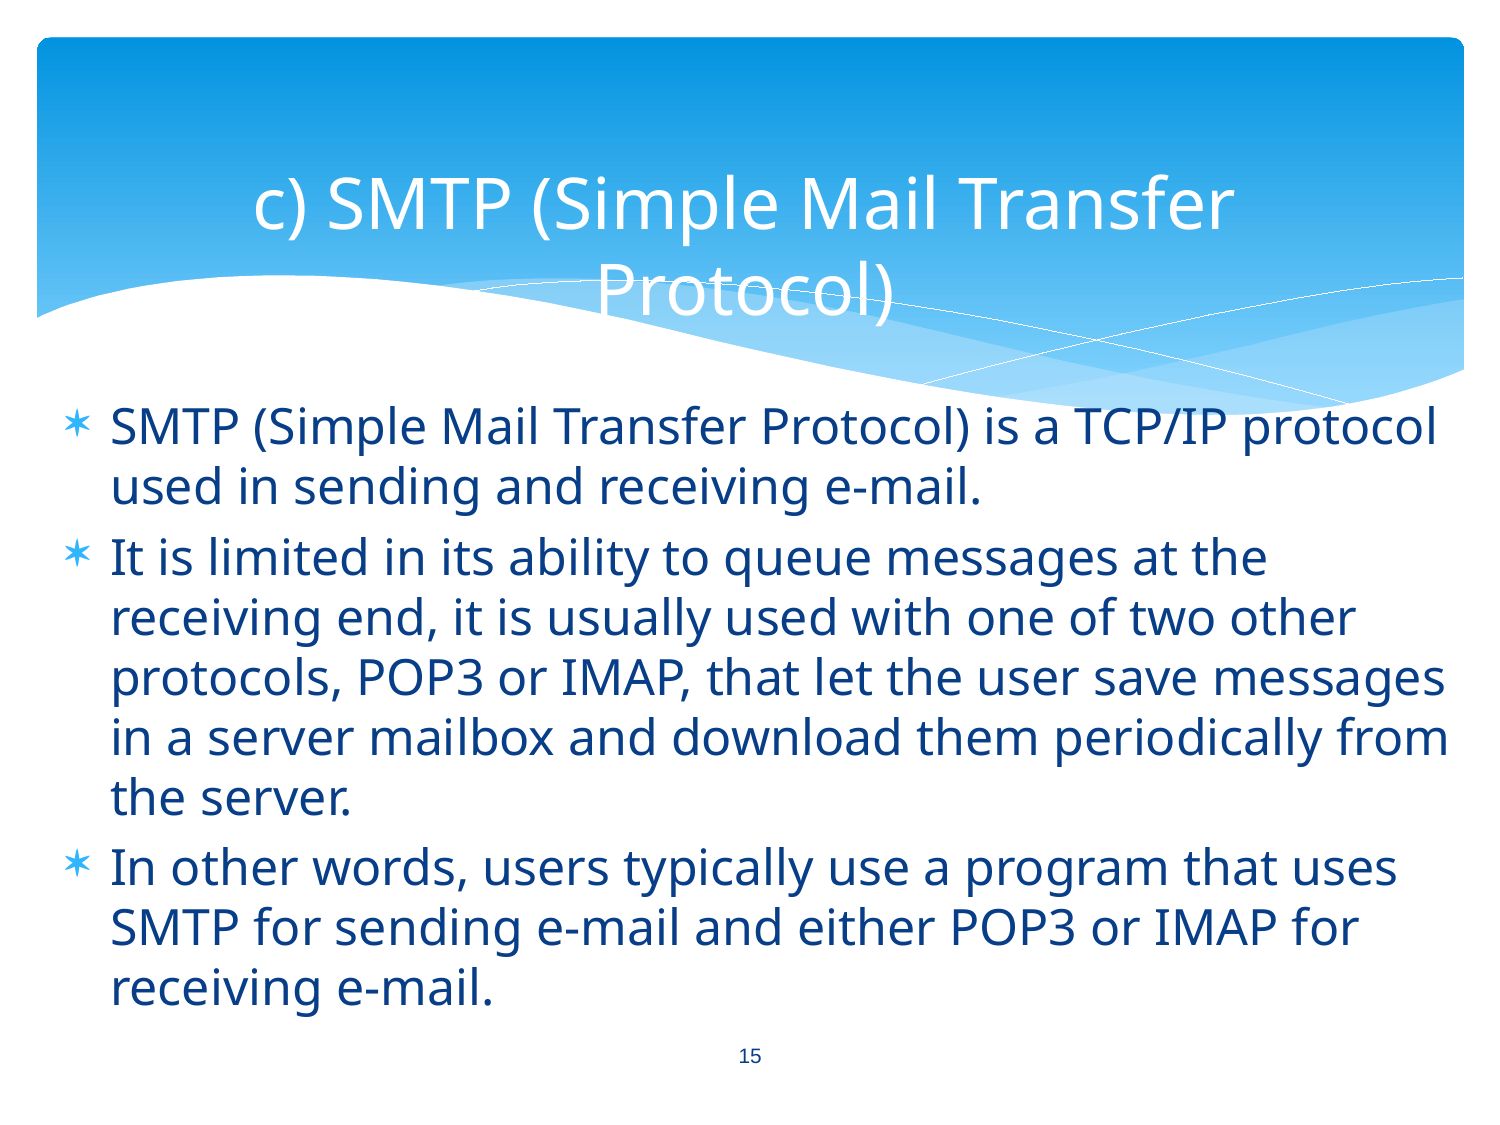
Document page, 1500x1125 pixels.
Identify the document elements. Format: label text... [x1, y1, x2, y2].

title c) SMTP (Simple Mail Transfer Protocol) [99, 149, 1390, 338]
list SMTP (Simple Mail Transfer Protocol) is a TCP/IP protocol used in sending and receiving e-mail. It is limited in its ability to queue messages at the receiving end, it is usually used with one of two other protocols, POP3 or IMAP, that let the user save messages in a server mailbox and download them periodically from the server. In other words, users typically use a program that uses SMTP for sending e-mail and either POP3 or IMAP for receiving e-mail. [50, 387, 1500, 1063]
slide_number 15 [654, 1025, 846, 1086]
